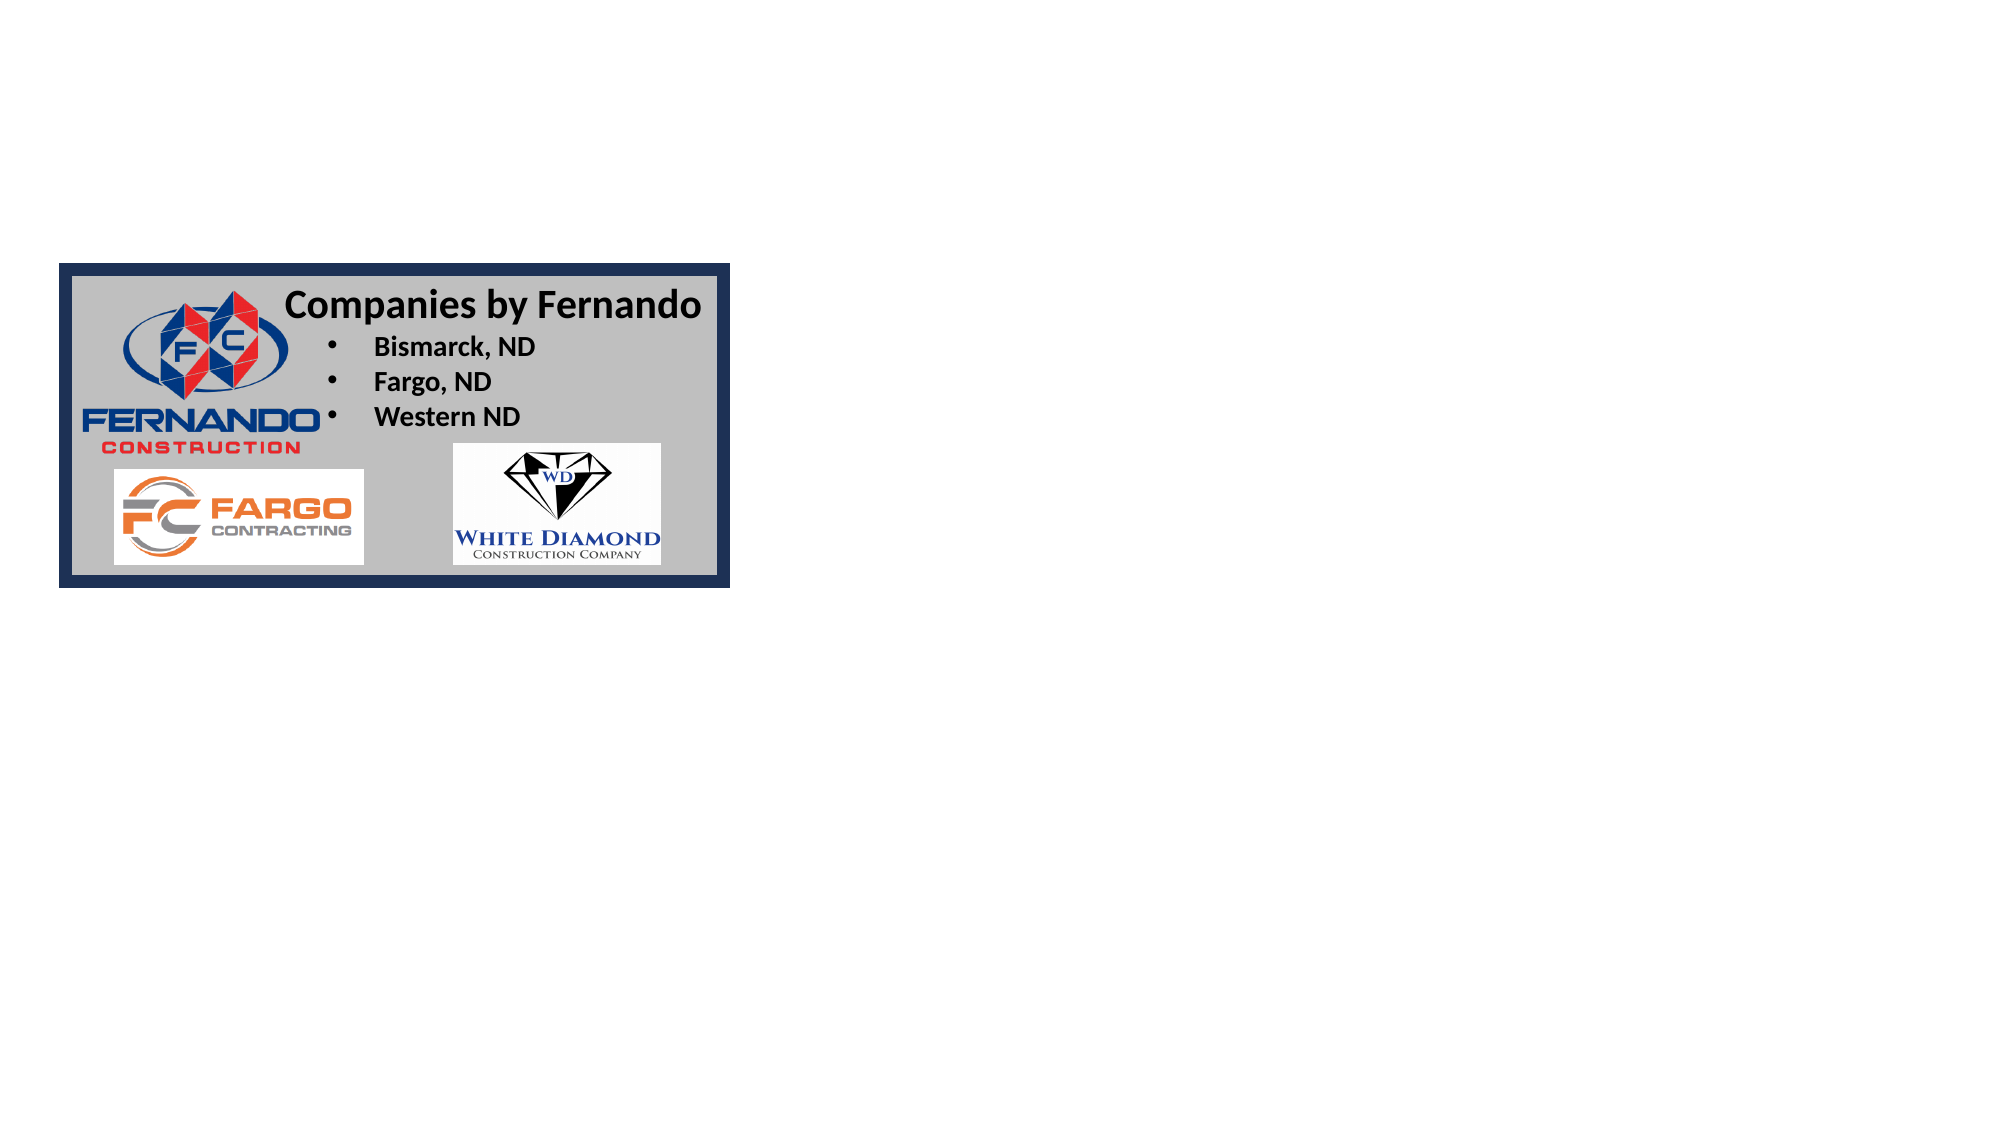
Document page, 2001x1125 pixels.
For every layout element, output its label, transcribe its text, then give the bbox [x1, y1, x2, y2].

text_box Companies by Fernando Bismarck, ND Fargo, ND Western ND [237, 269, 856, 475]
picture [452, 443, 661, 565]
picture [114, 469, 364, 565]
picture [76, 284, 327, 458]
text_box [64, 269, 724, 583]
